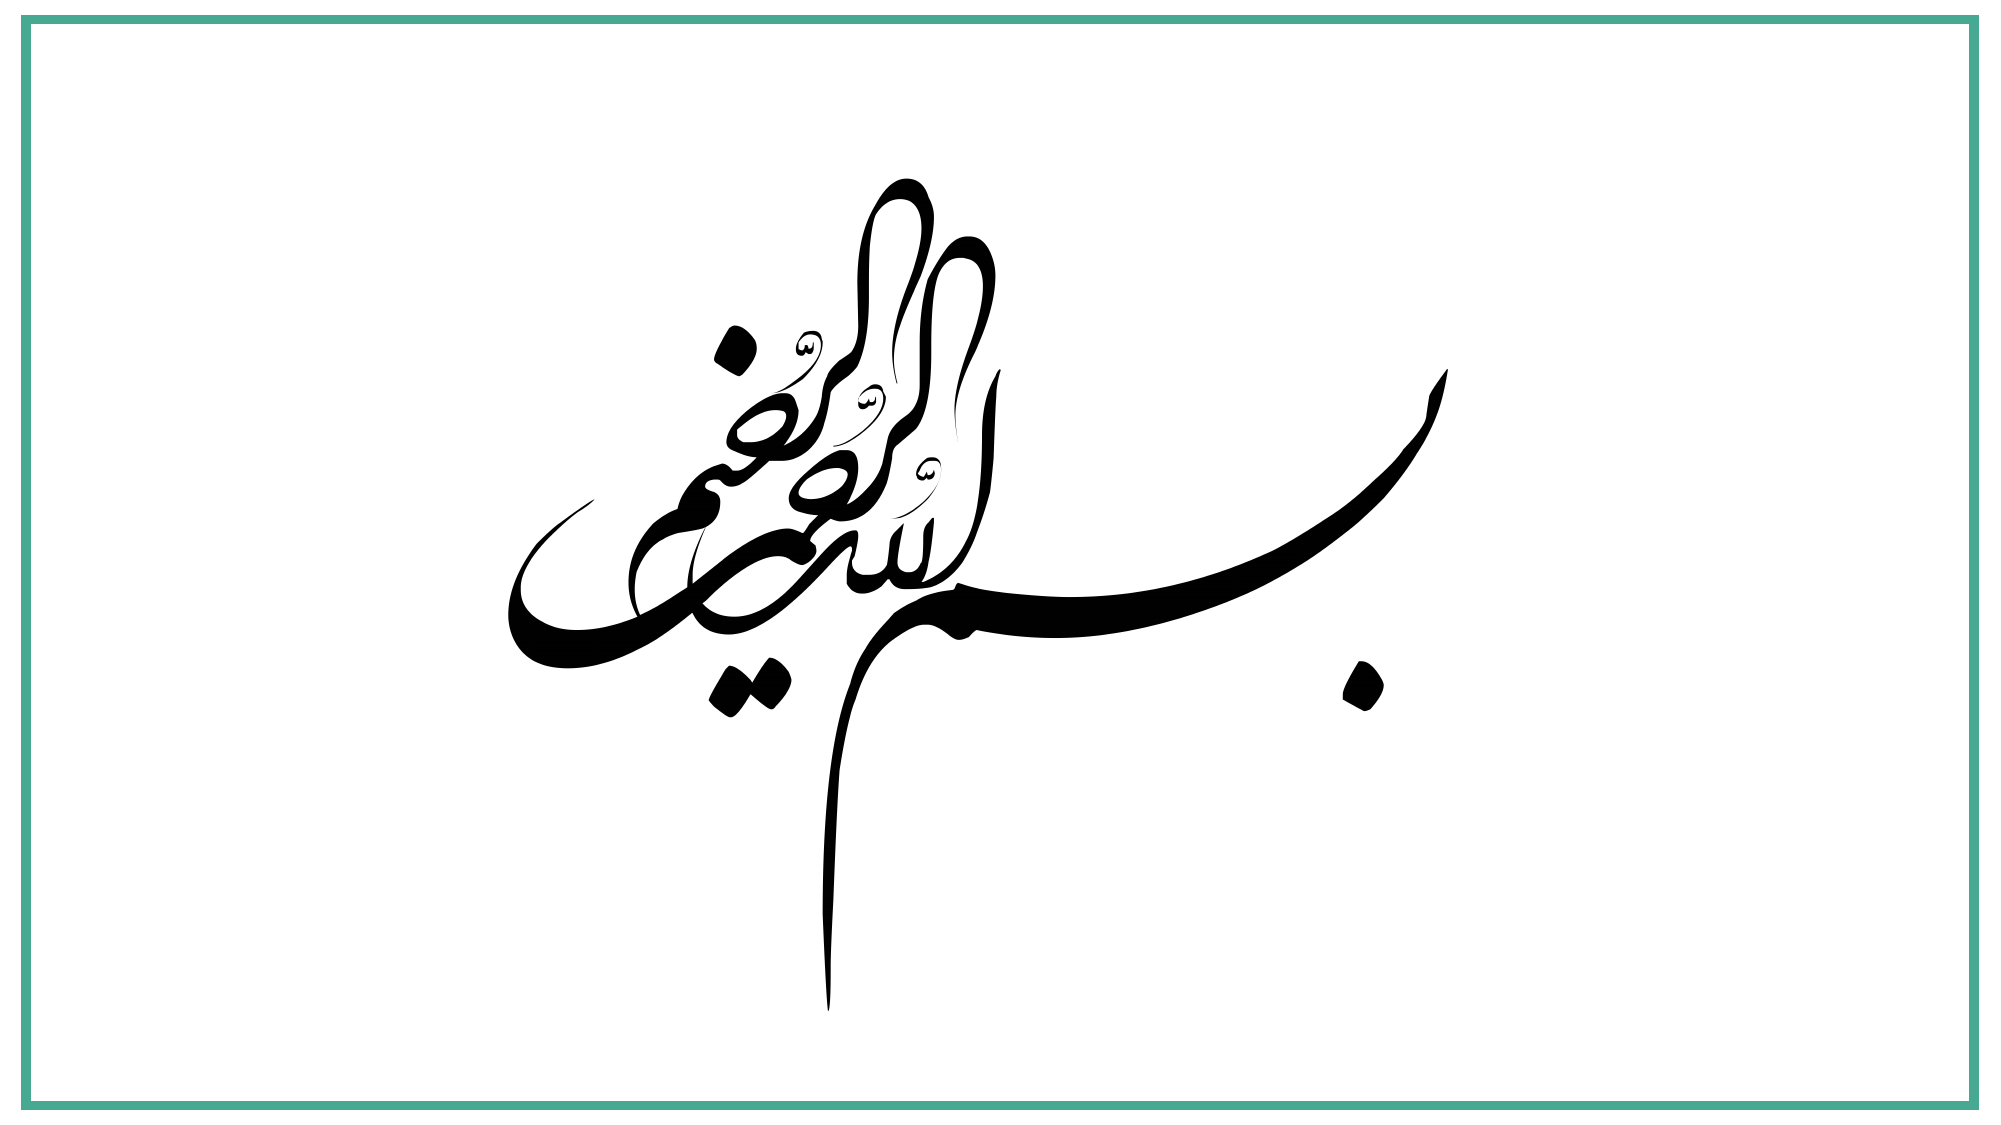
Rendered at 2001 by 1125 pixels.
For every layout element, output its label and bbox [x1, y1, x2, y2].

picture [484, 141, 1516, 1027]
